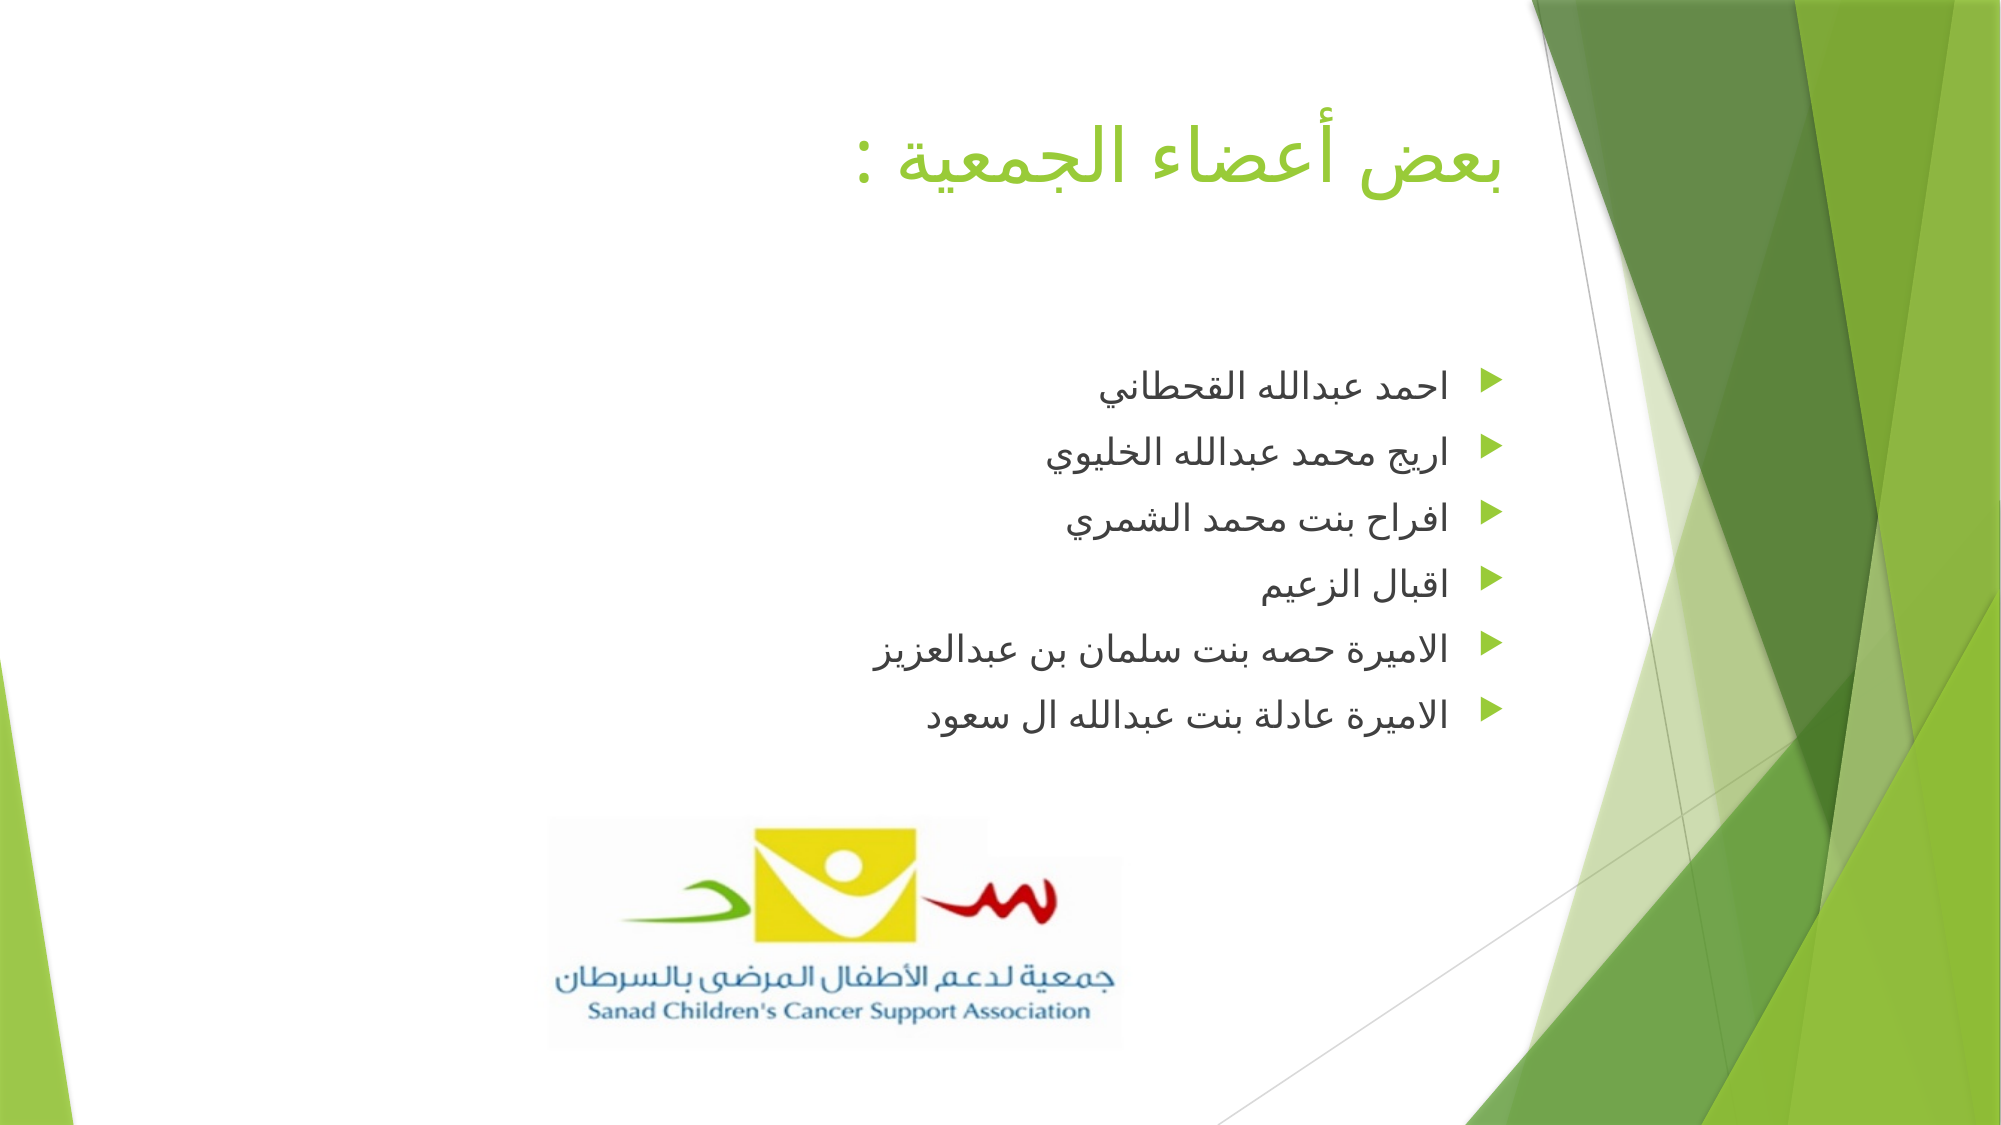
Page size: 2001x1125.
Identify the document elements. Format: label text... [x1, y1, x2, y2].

picture [511, 783, 1230, 1072]
list احمد عبدالله القحطاني اريج محمد عبدالله الخليوي افراح بنت محمد الشمري اقبال الزعيم الاميرة حصه بنت سلمان بن عبدالعزيز الاميرة عادلة بنت عبدالله ال سعود [111, 354, 1522, 992]
title بعض أعضاء الجمعية : [111, 99, 1522, 317]
